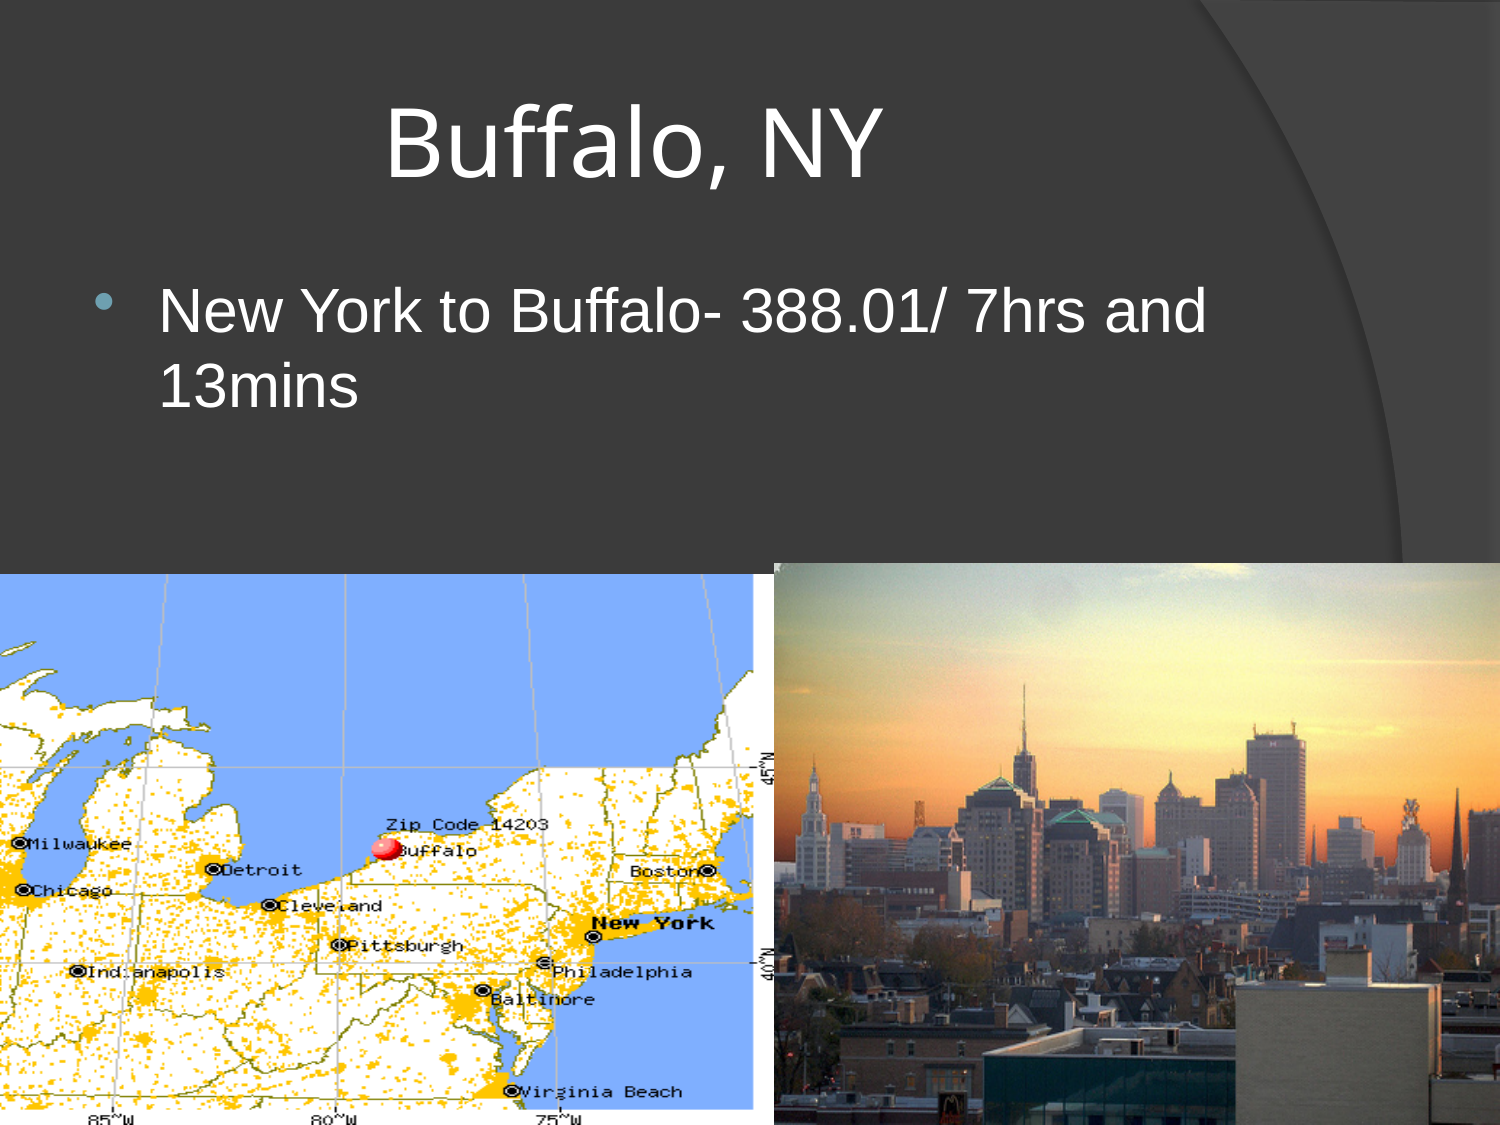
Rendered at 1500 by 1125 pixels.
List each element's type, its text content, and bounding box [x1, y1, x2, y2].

picture [0, 574, 766, 1125]
list New York to Buffalo- 388.01/ 7hrs and 13mins [75, 262, 1300, 566]
title Buffalo, NY [75, 45, 1300, 233]
picture [774, 563, 1500, 1125]
